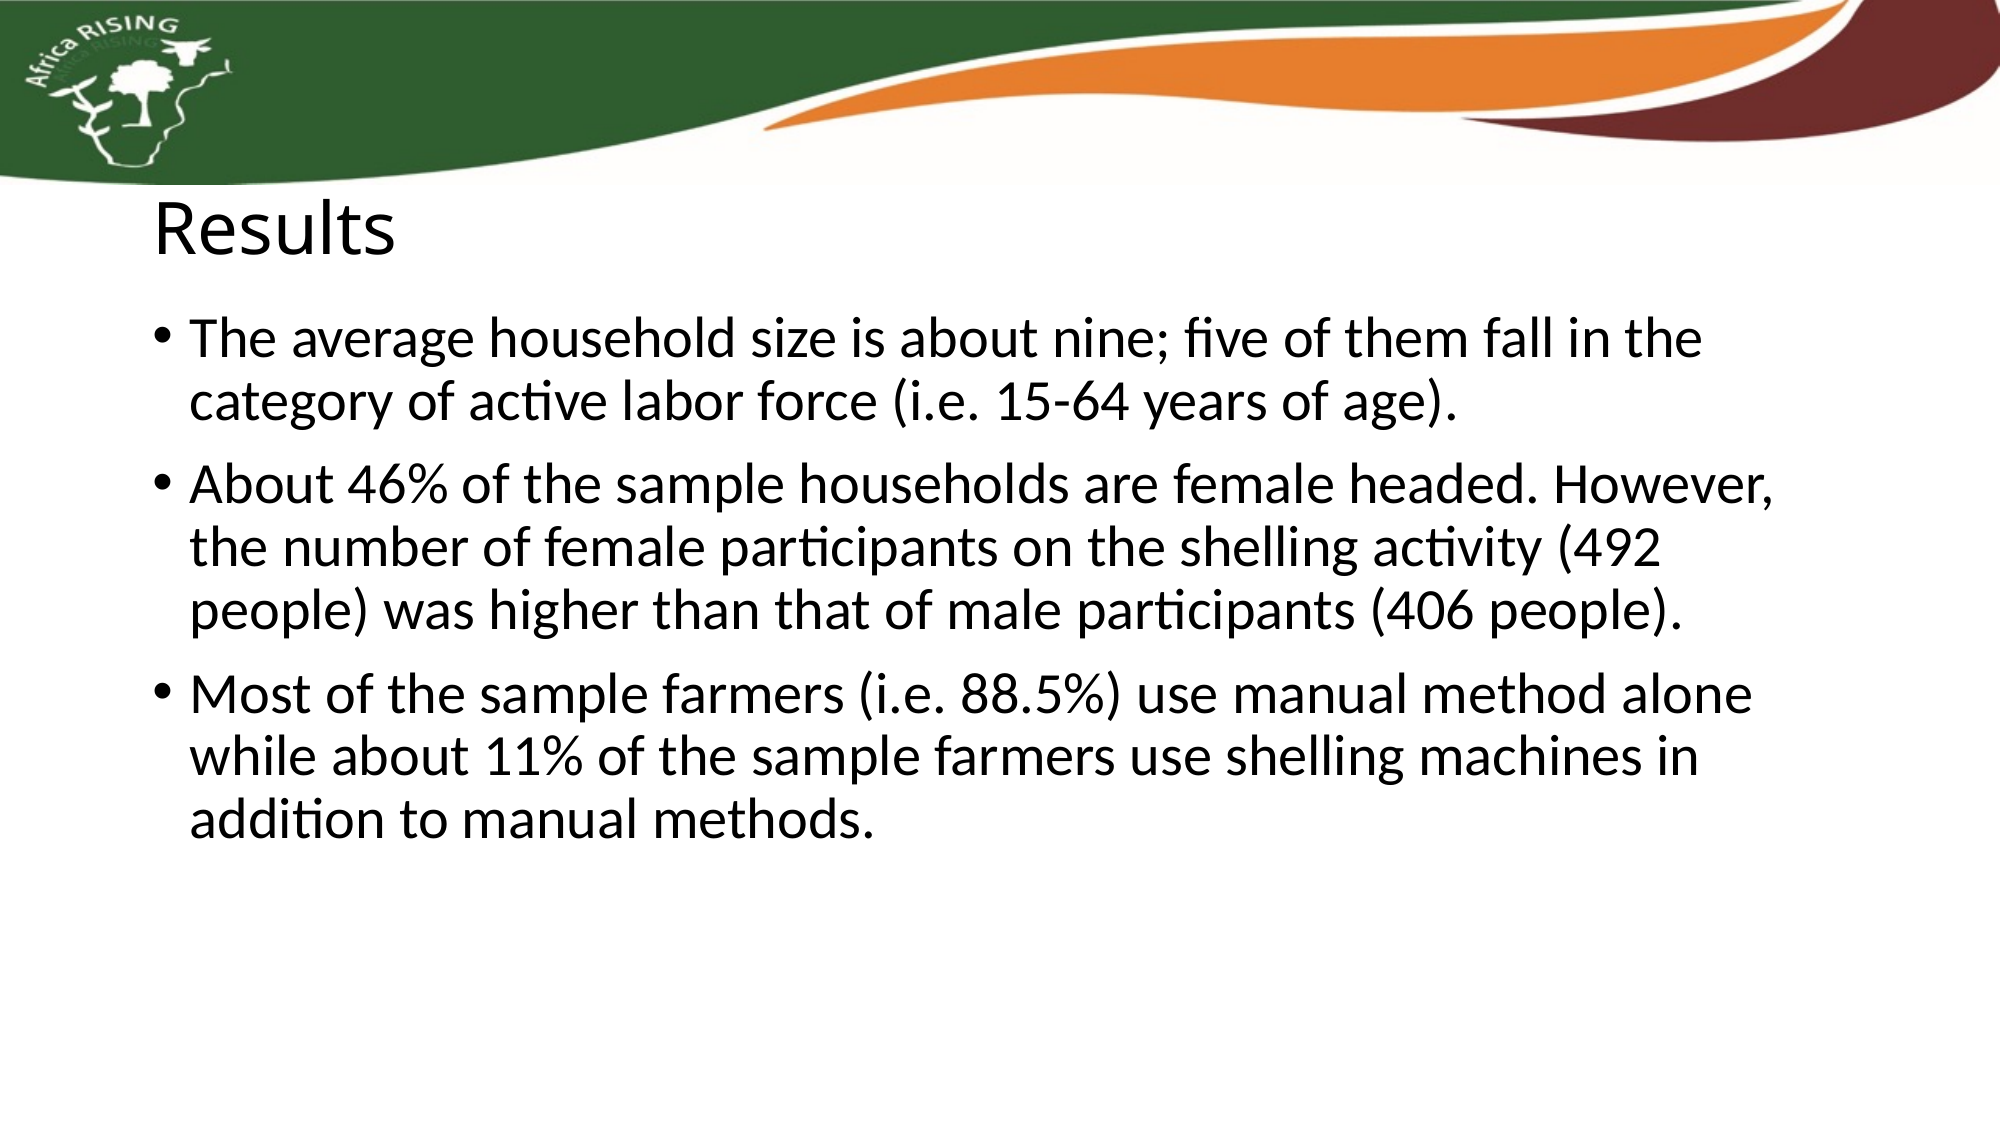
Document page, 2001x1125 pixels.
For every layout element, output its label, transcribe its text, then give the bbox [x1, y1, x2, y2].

picture [0, 0, 2000, 185]
title Results [137, 185, 1863, 278]
list The average household size is about nine; five of them fall in the category of active labor force (i.e. 15-64 years of age). About 46% of the sample households are female headed. However, the number of female participants on the shelling activity (492 people) was higher than that of male participants (406 people). Most of the sample farmers (i.e. 88.5%) use manual method alone while about 11% of the sample farmers use shelling machines in addition to manual methods. [137, 299, 1863, 1014]
